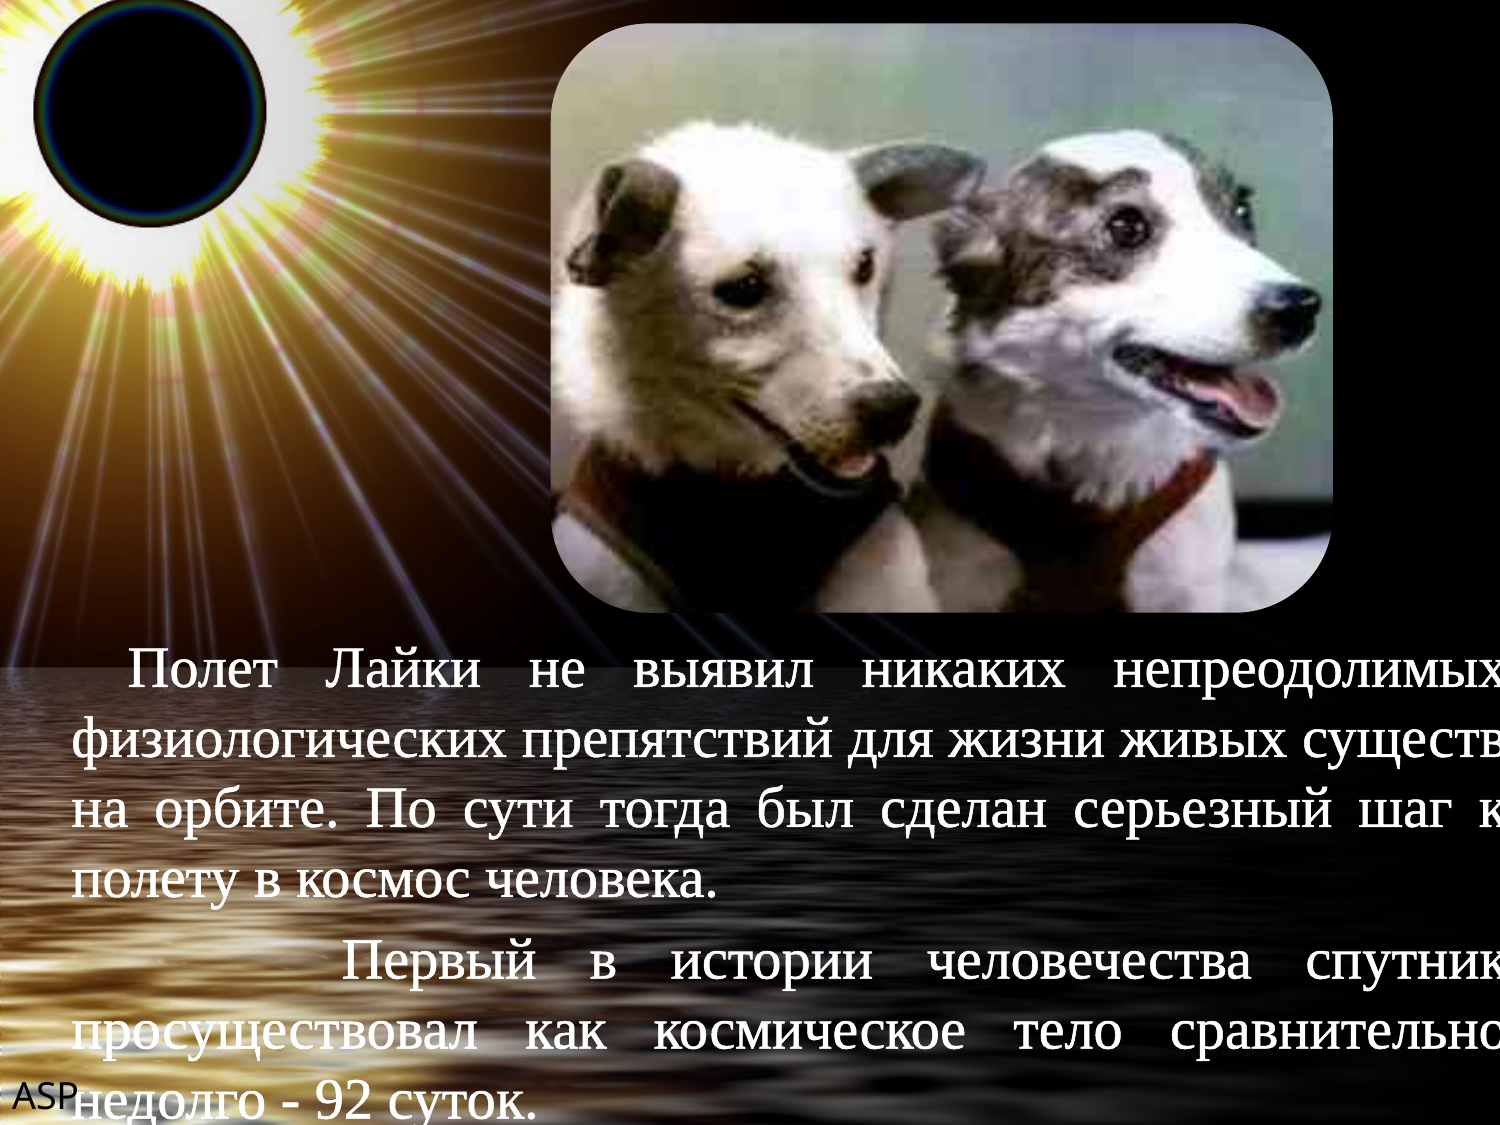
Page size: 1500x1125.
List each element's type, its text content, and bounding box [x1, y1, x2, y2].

text_box ASP [0, 1064, 95, 1125]
list Полет Лайки не выявил никаких непреодолимых физиологических препятствий для жизни живых существ на орбите. По сути тогда был сделан серьезный шаг к полету в космос человека. Первый в истории человечества спутник просуществовал как космическое тело сравнительно недолго - 92 суток. [0, 621, 1500, 1125]
picture [0, 0, 1500, 621]
